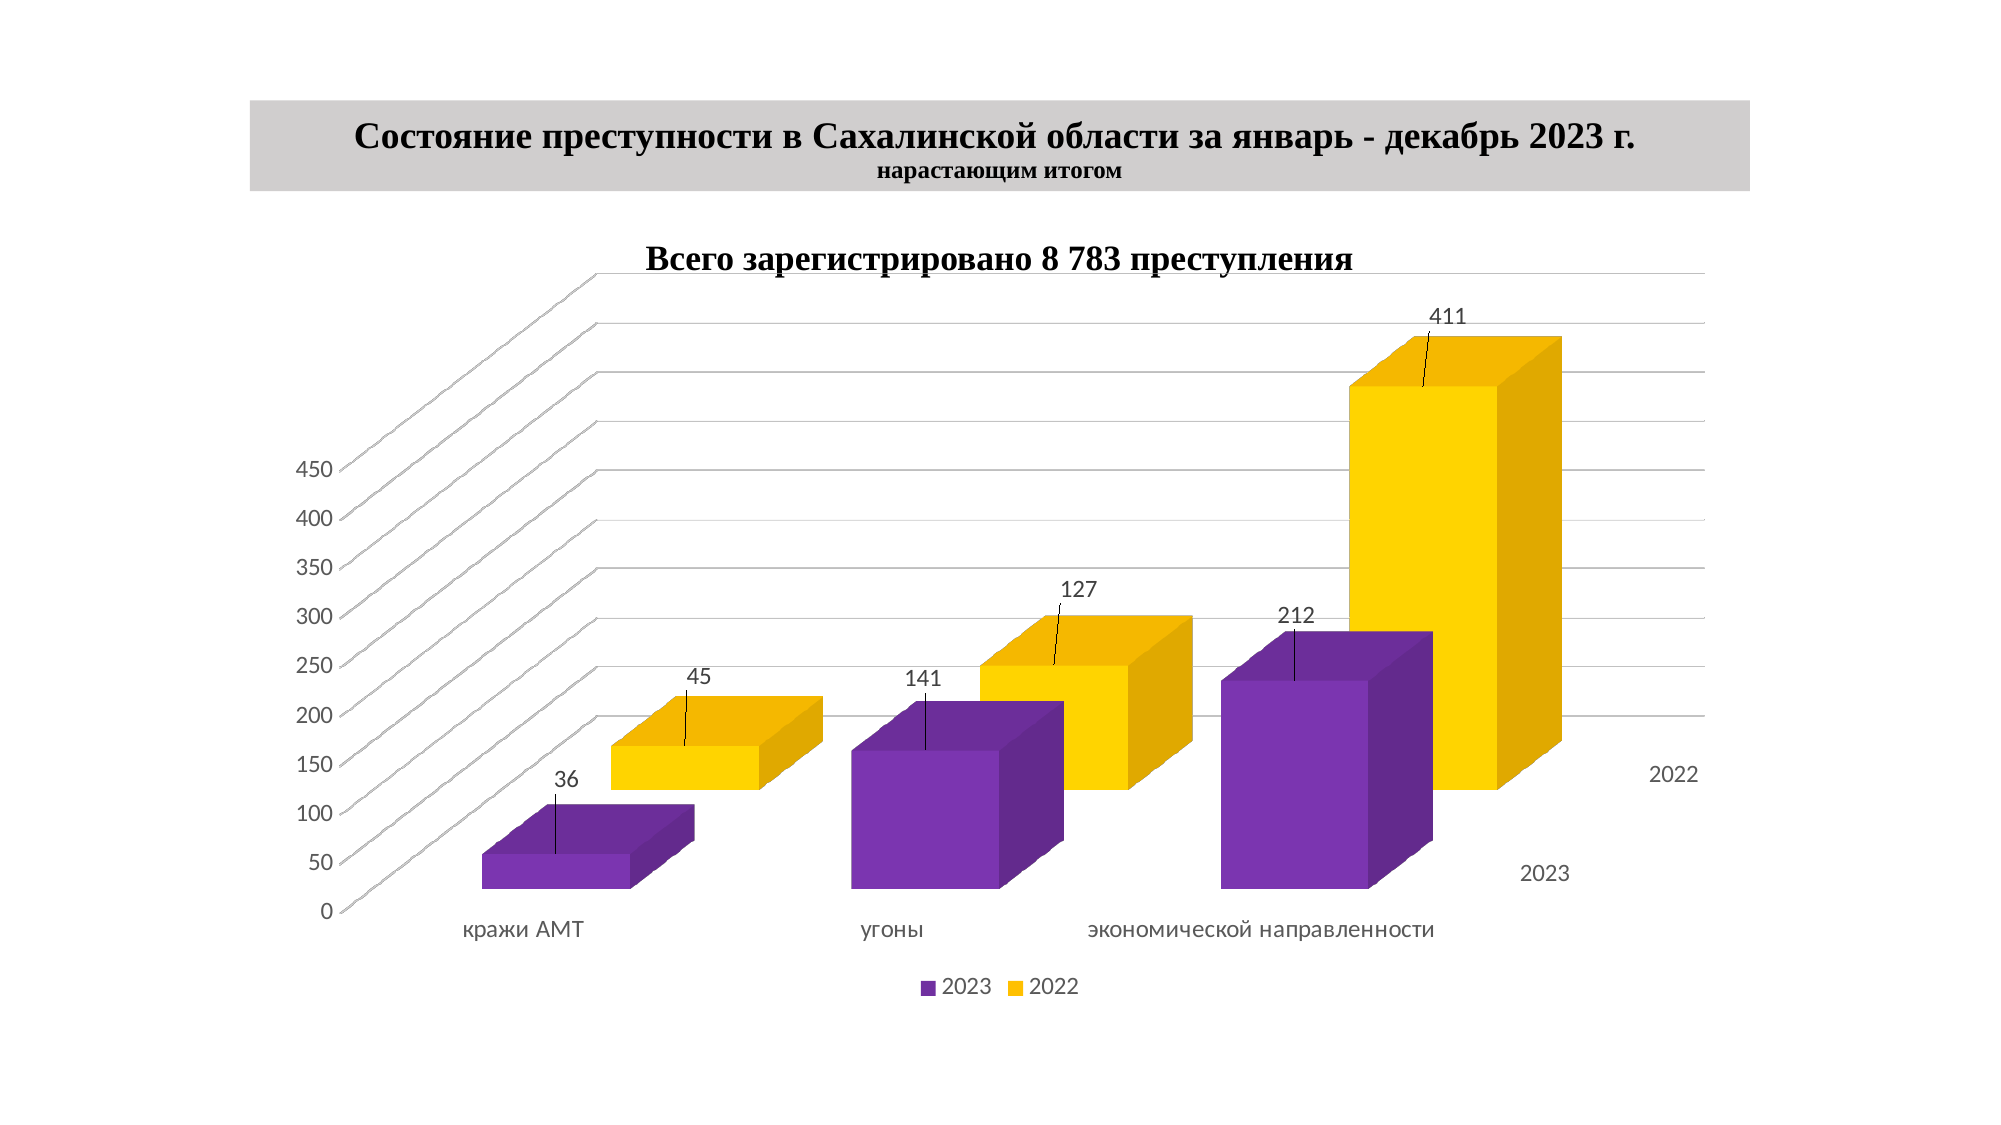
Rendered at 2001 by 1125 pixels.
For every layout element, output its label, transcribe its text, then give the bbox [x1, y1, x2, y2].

title Состояние преступности в Сахалинской области за январь - декабрь 2023 г. нарастающим итогом [249, 100, 1750, 192]
subtitle Всего зарегистрировано 8 783 преступления [249, 231, 1750, 258]
chart [249, 258, 1750, 1007]
